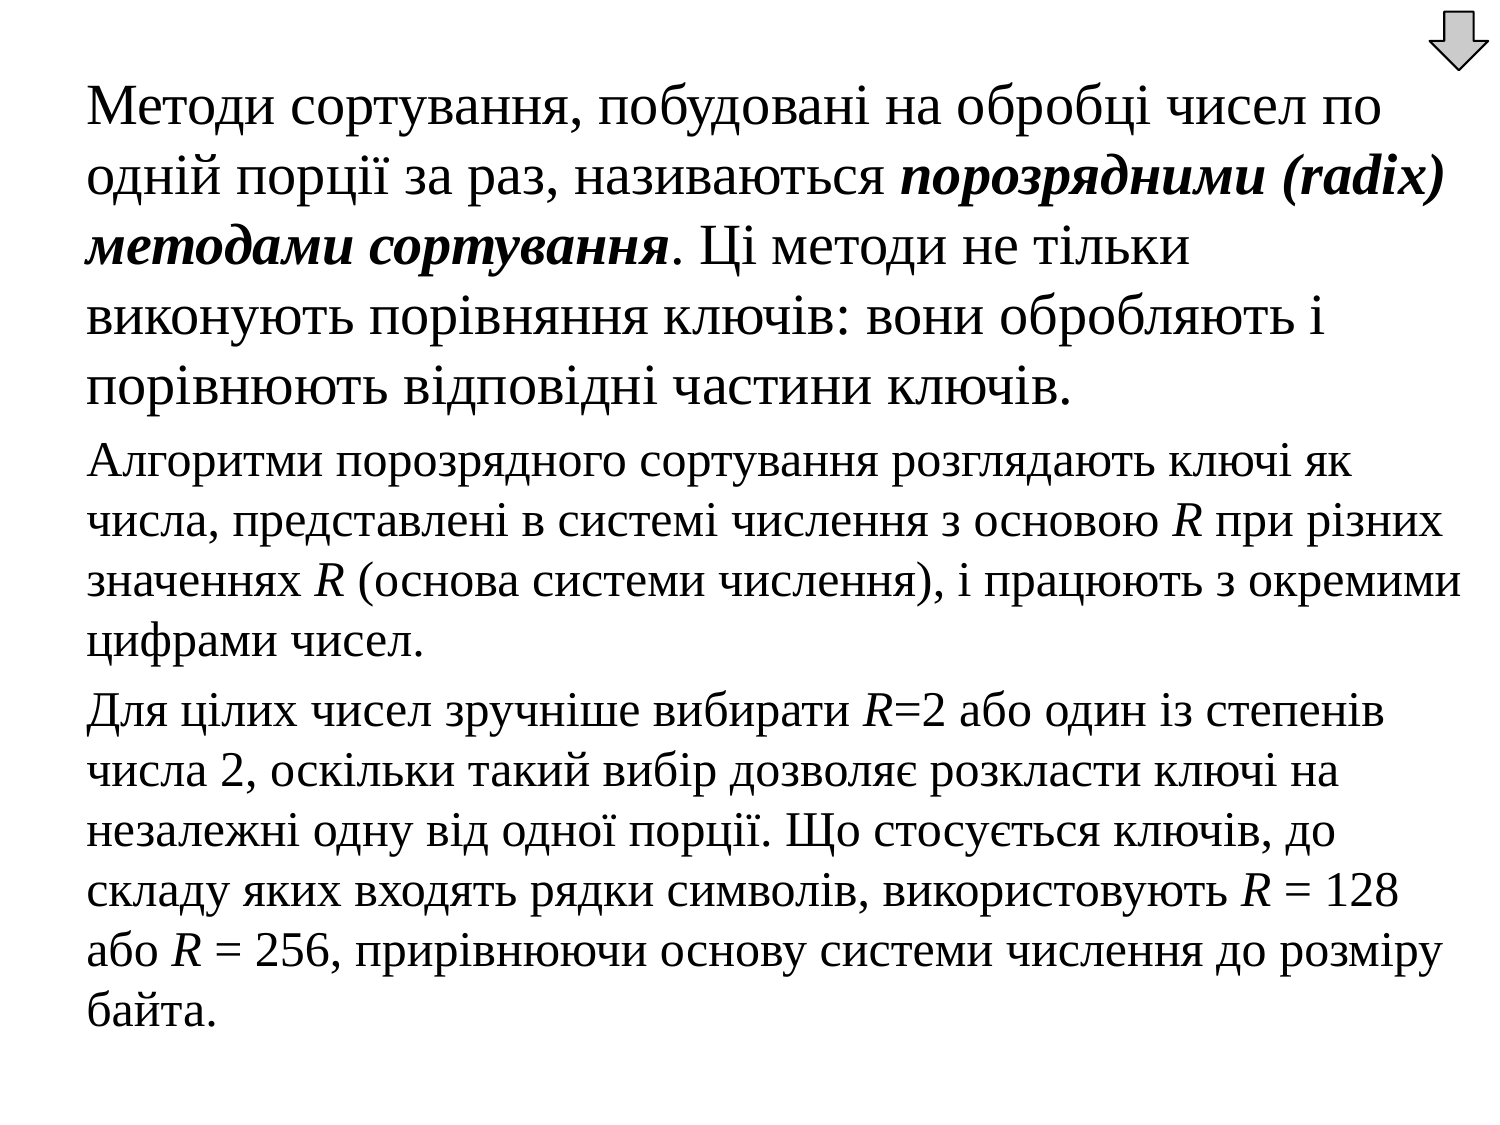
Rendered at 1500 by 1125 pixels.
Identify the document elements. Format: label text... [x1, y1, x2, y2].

text_box [1429, 11, 1489, 71]
list Методи сортування, побудовані на обробці чисел по одній порції за раз, називаються порозрядними (radix) методами сортування. Ці методи не тільки виконують порівняння ключів: вони обробляють і порівнюють відповідні частини ключів. Алгоритми порозрядного сортування розглядають ключі як числа, представлені в системі числення з основою R при різних значеннях R (основа системи числення), і працюють з окремими цифрами чисел. Для цілих чисел зручніше вибирати R=2 або один із степенів числа 2, оскільки такий вибір дозволяє розкласти ключі на незалежні одну від одної порції. Що стосується ключів, до складу яких входять рядки символів, використовують R = 128 або R = 256, прирівнюючи основу системи числення до розміру байта. [0, 58, 1500, 1125]
